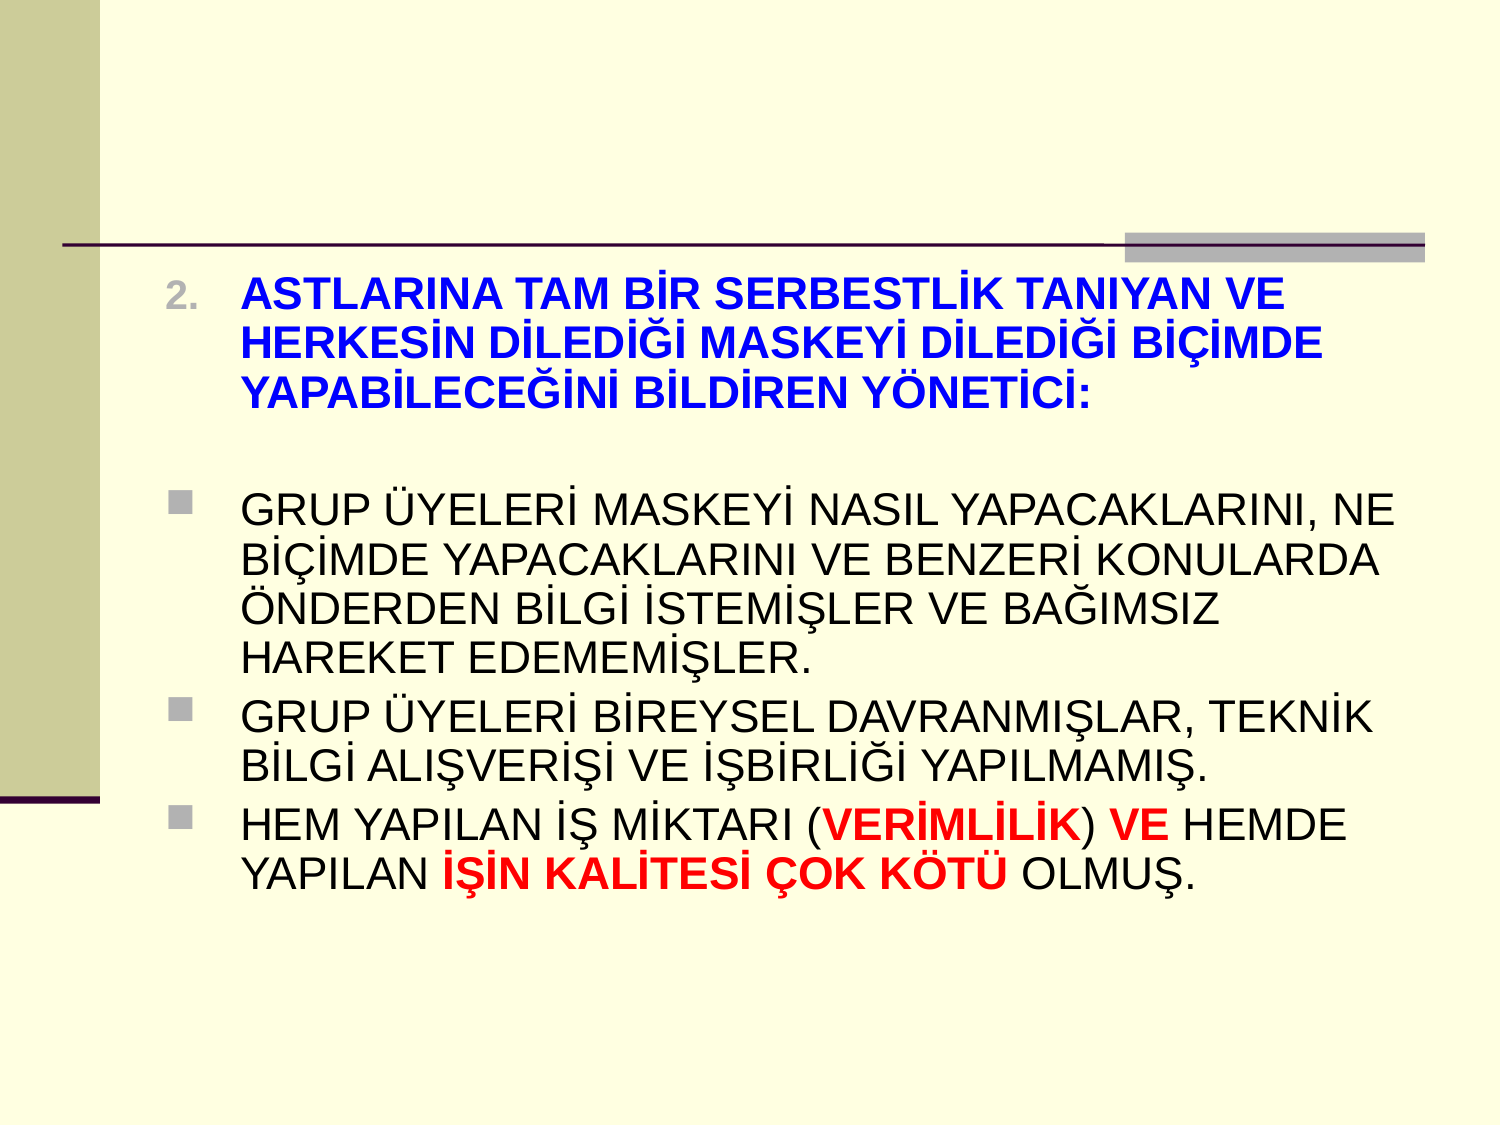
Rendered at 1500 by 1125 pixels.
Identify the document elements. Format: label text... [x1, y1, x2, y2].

list ASTLARINA TAM BİR SERBESTLİK TANIYAN VE HERKESİN DİLEDİĞİ MASKEYİ DİLEDİĞİ BİÇİMDE YAPABİLECEĞİNİ BİLDİREN YÖNETİCİ: GRUP ÜYELERİ MASKEYİ NASIL YAPACAKLARINI, NE BİÇİMDE YAPACAKLARINI VE BENZERİ KONULARDA ÖNDERDEN BİLGİ İSTEMİŞLER VE BAĞIMSIZ HAREKET EDEMEMİŞLER. GRUP ÜYELERİ BİREYSEL DAVRANMIŞLAR, TEKNİK BİLGİ ALIŞVERİŞİ VE İŞBİRLİĞİ YAPILMAMIŞ. HEM YAPILAN İŞ MİKTARI (VERİMLİLİK) VE HEMDE YAPILAN İŞİN KALİTESİ ÇOK KÖTÜ OLMUŞ. [149, 262, 1426, 1006]
